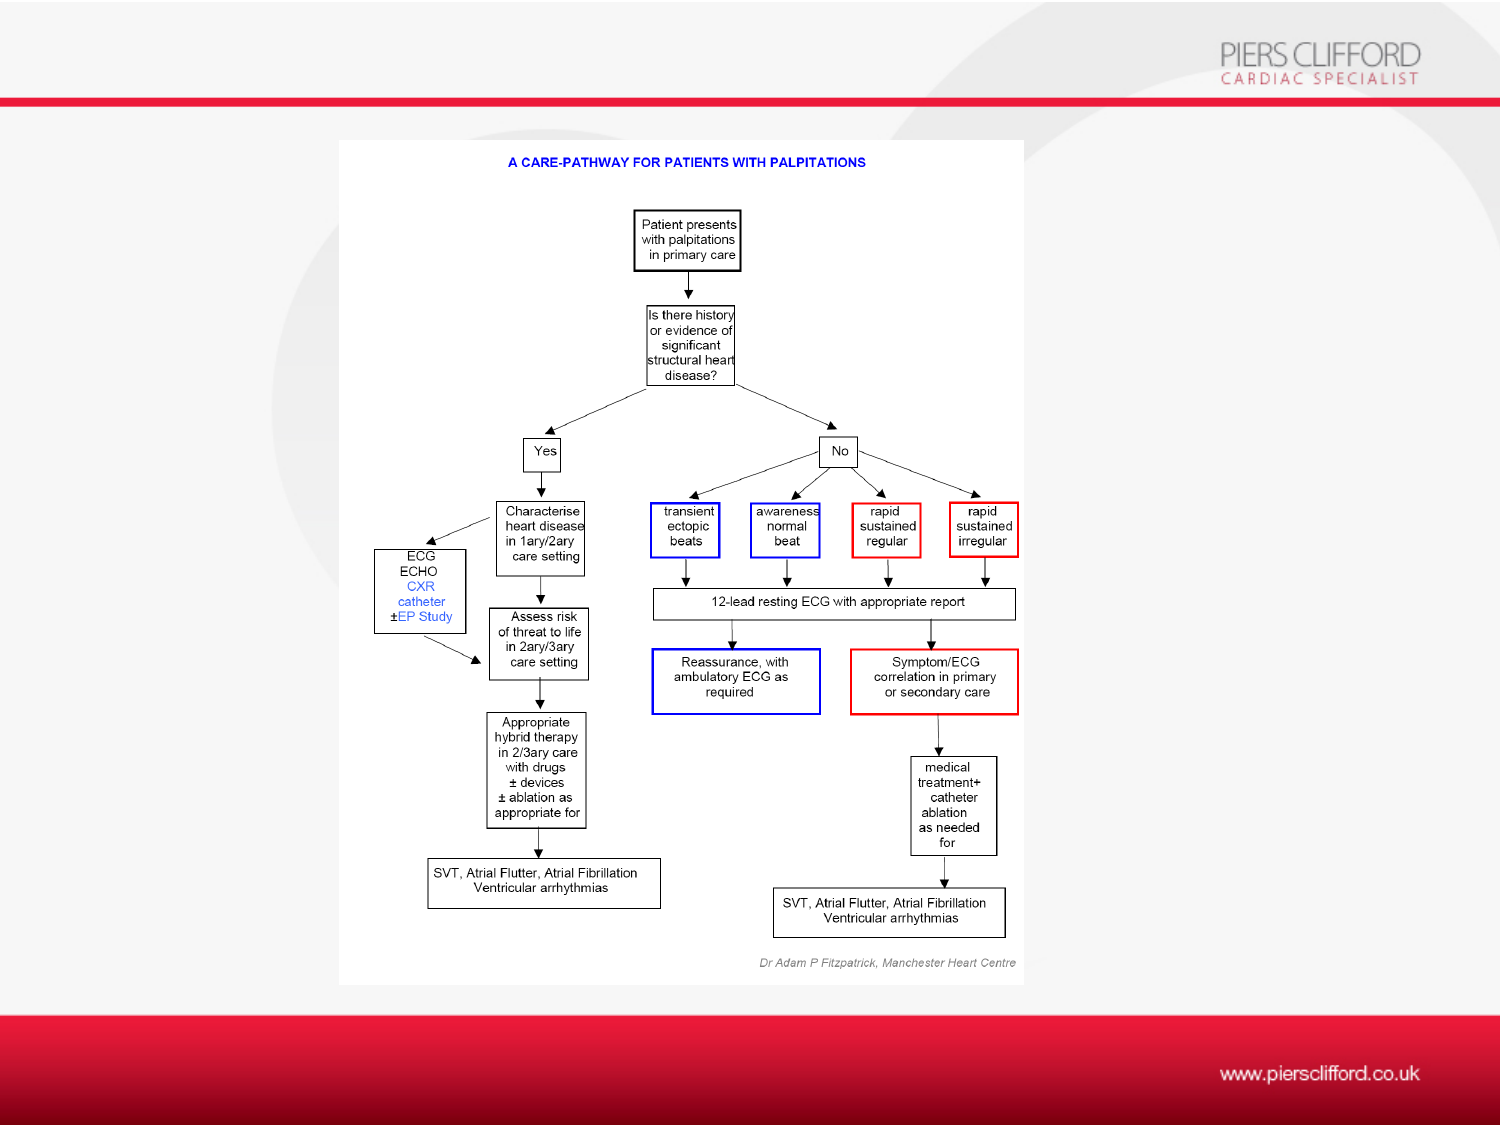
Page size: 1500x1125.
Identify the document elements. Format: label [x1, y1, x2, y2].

picture [0, 2, 1500, 1125]
list [339, 140, 1024, 985]
